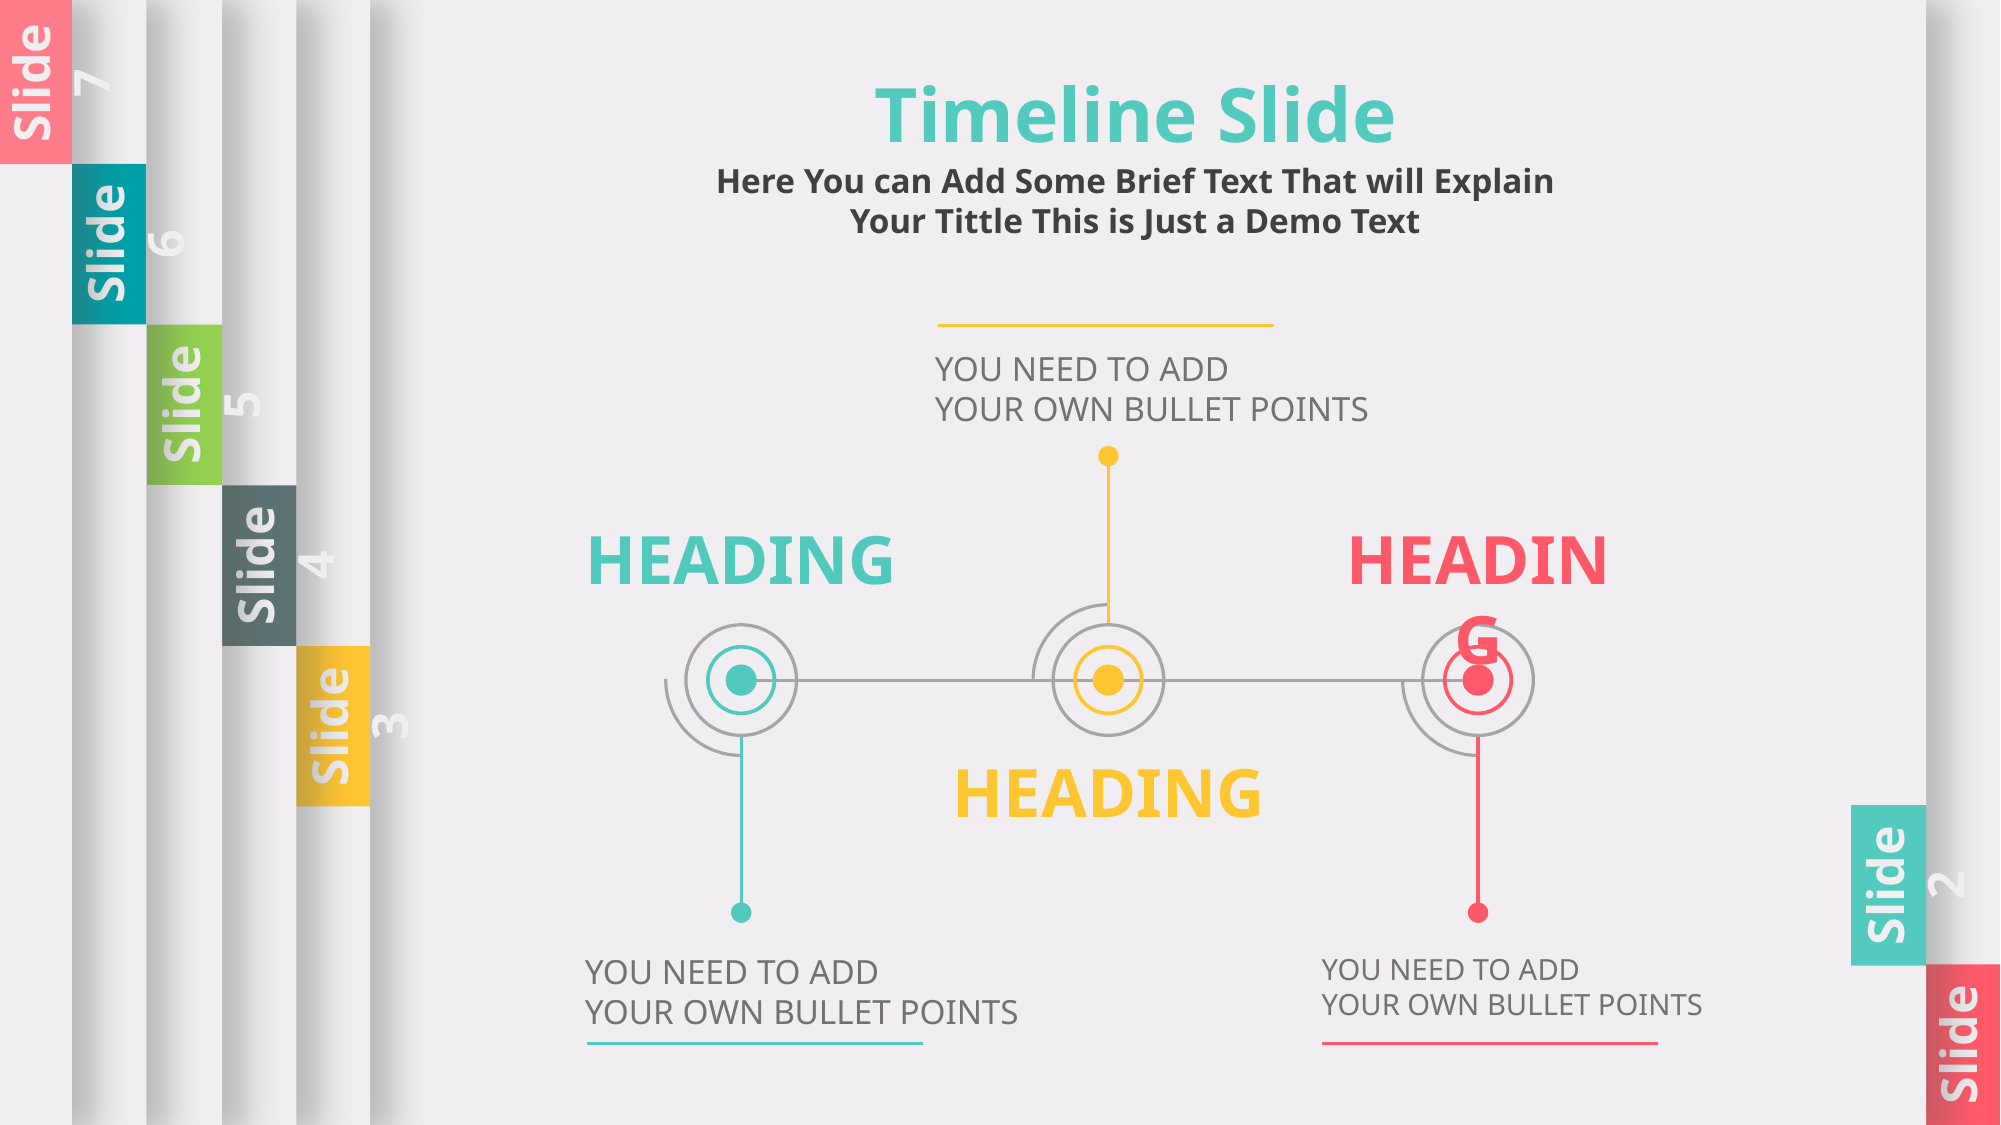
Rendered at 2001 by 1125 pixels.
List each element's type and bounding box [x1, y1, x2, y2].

text_box [0, 0, 72, 1125]
text_box [72, 0, 147, 1125]
text_box [371, 0, 1927, 1125]
text_box [147, 0, 223, 1125]
text_box [1927, 0, 2000, 1125]
text_box [223, 0, 297, 1125]
text_box [297, 0, 371, 1125]
text_box [684, 60, 1587, 249]
